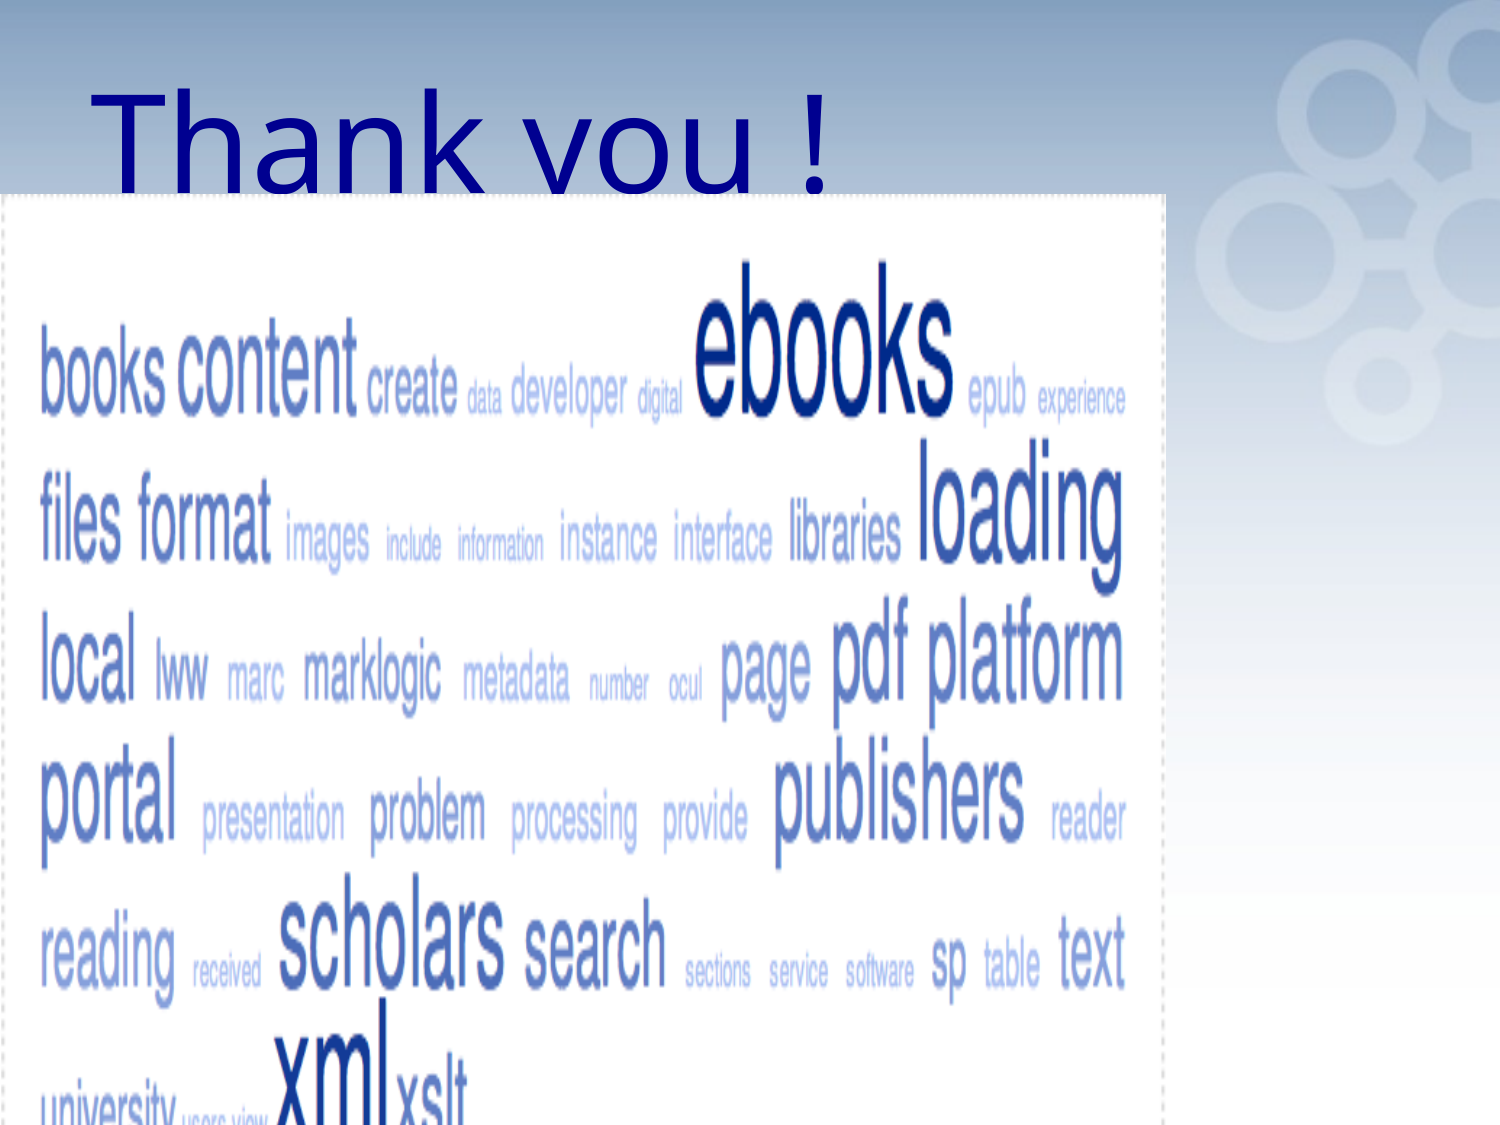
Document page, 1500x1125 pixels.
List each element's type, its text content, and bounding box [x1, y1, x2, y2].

picture [0, 0, 1500, 1125]
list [0, 194, 1166, 1125]
title Thank you ! [75, 45, 1425, 233]
